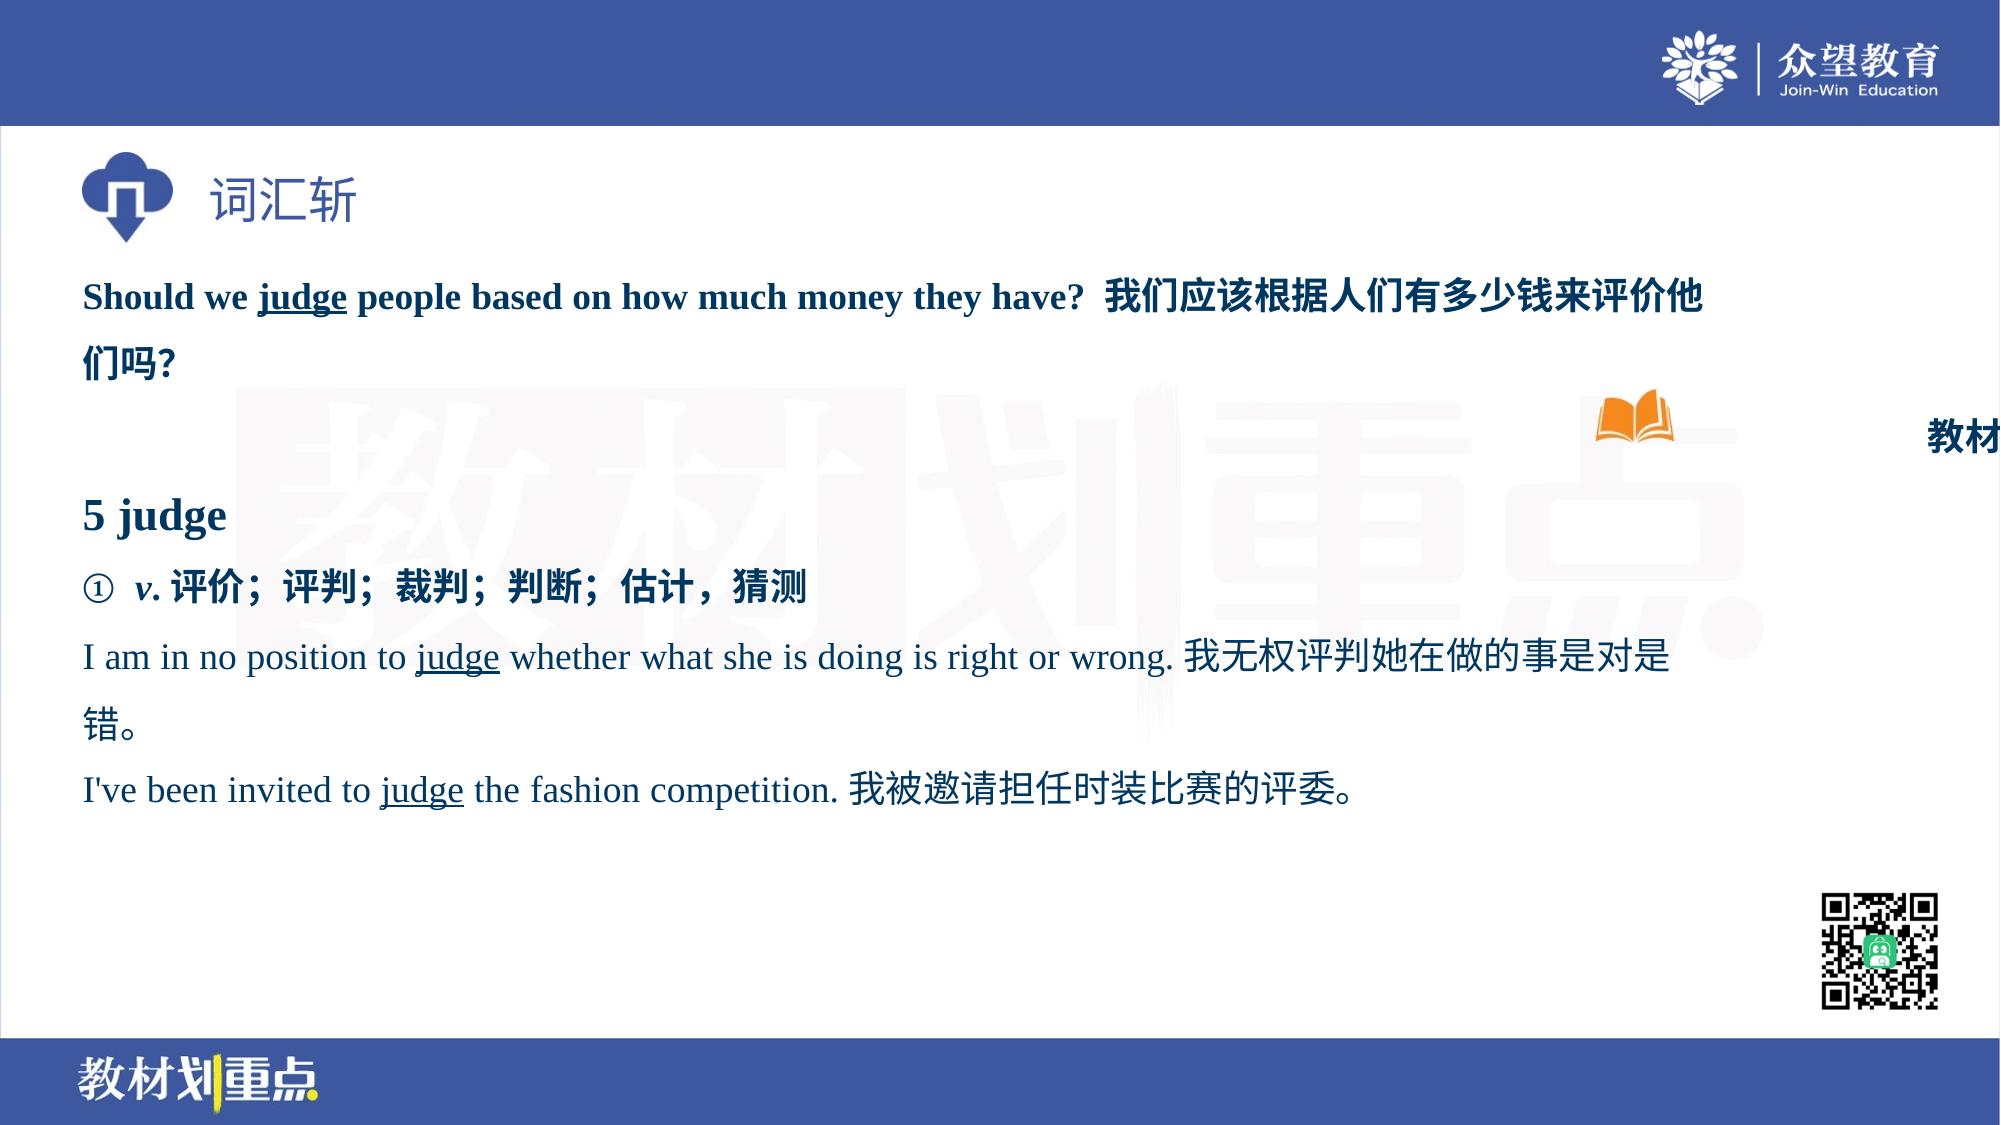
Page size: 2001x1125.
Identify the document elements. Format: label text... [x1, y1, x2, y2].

picture [0, 0, 2000, 1125]
text_box Should we judge people based on how much money they have? 我们应该根据人们有多少钱来评价他 们吗？ 教材P51 [82, 248, 1817, 451]
text_box 5 judge [82, 457, 1817, 598]
